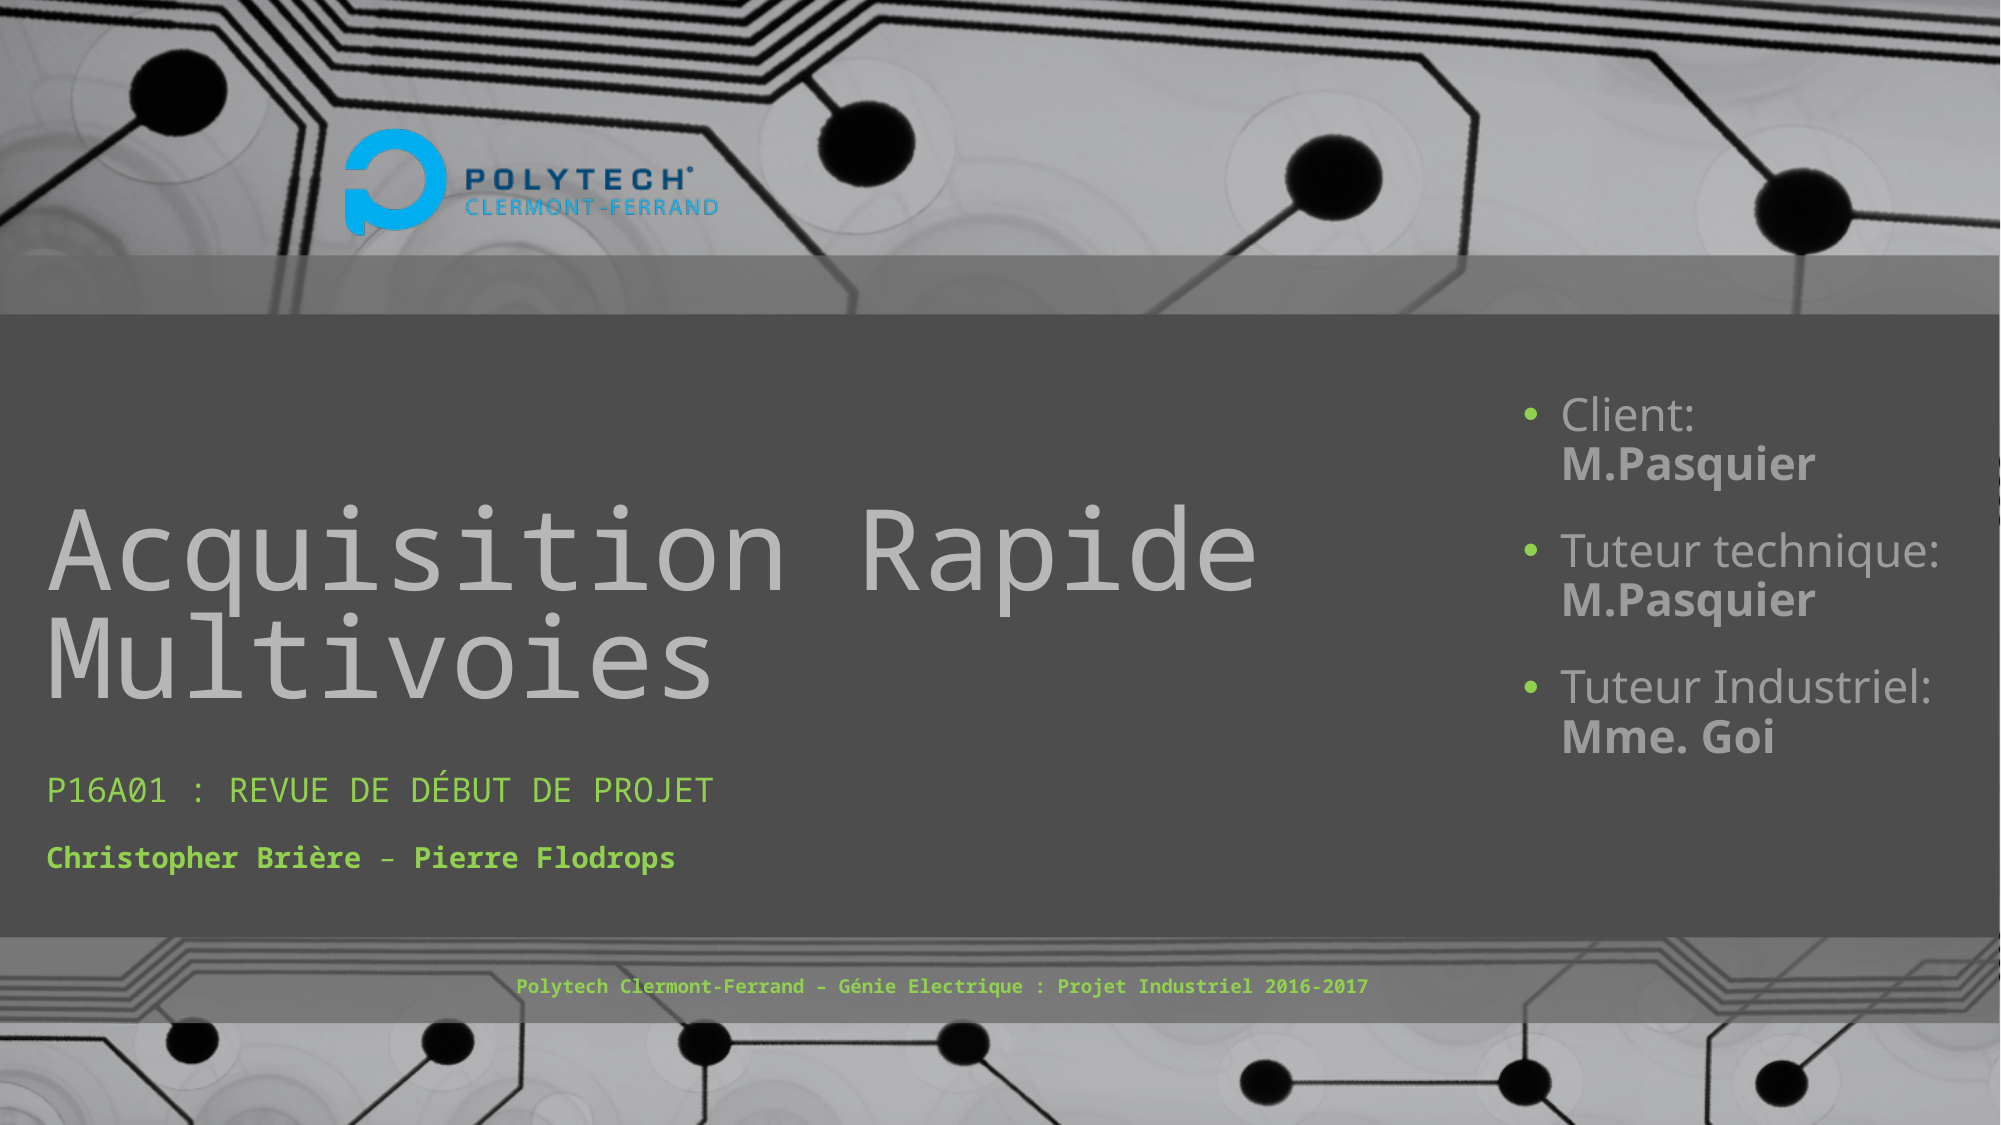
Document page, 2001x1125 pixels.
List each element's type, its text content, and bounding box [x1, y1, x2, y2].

list Client: M.Pasquier Tuteur technique: M.Pasquier Tuteur Industriel: Mme. Goi [1507, 384, 1969, 884]
subtitle P16A01 : Revue de début de projet Christopher Brière – Pierre Flodrops [31, 766, 1507, 884]
title Acquisition Rapide Multivoies [31, 384, 1507, 728]
text_box Polytech Clermont-Ferrand – Génie Electrique : Projet Industriel 2016-2017 [501, 969, 1565, 1017]
picture [0, 0, 2001, 1125]
